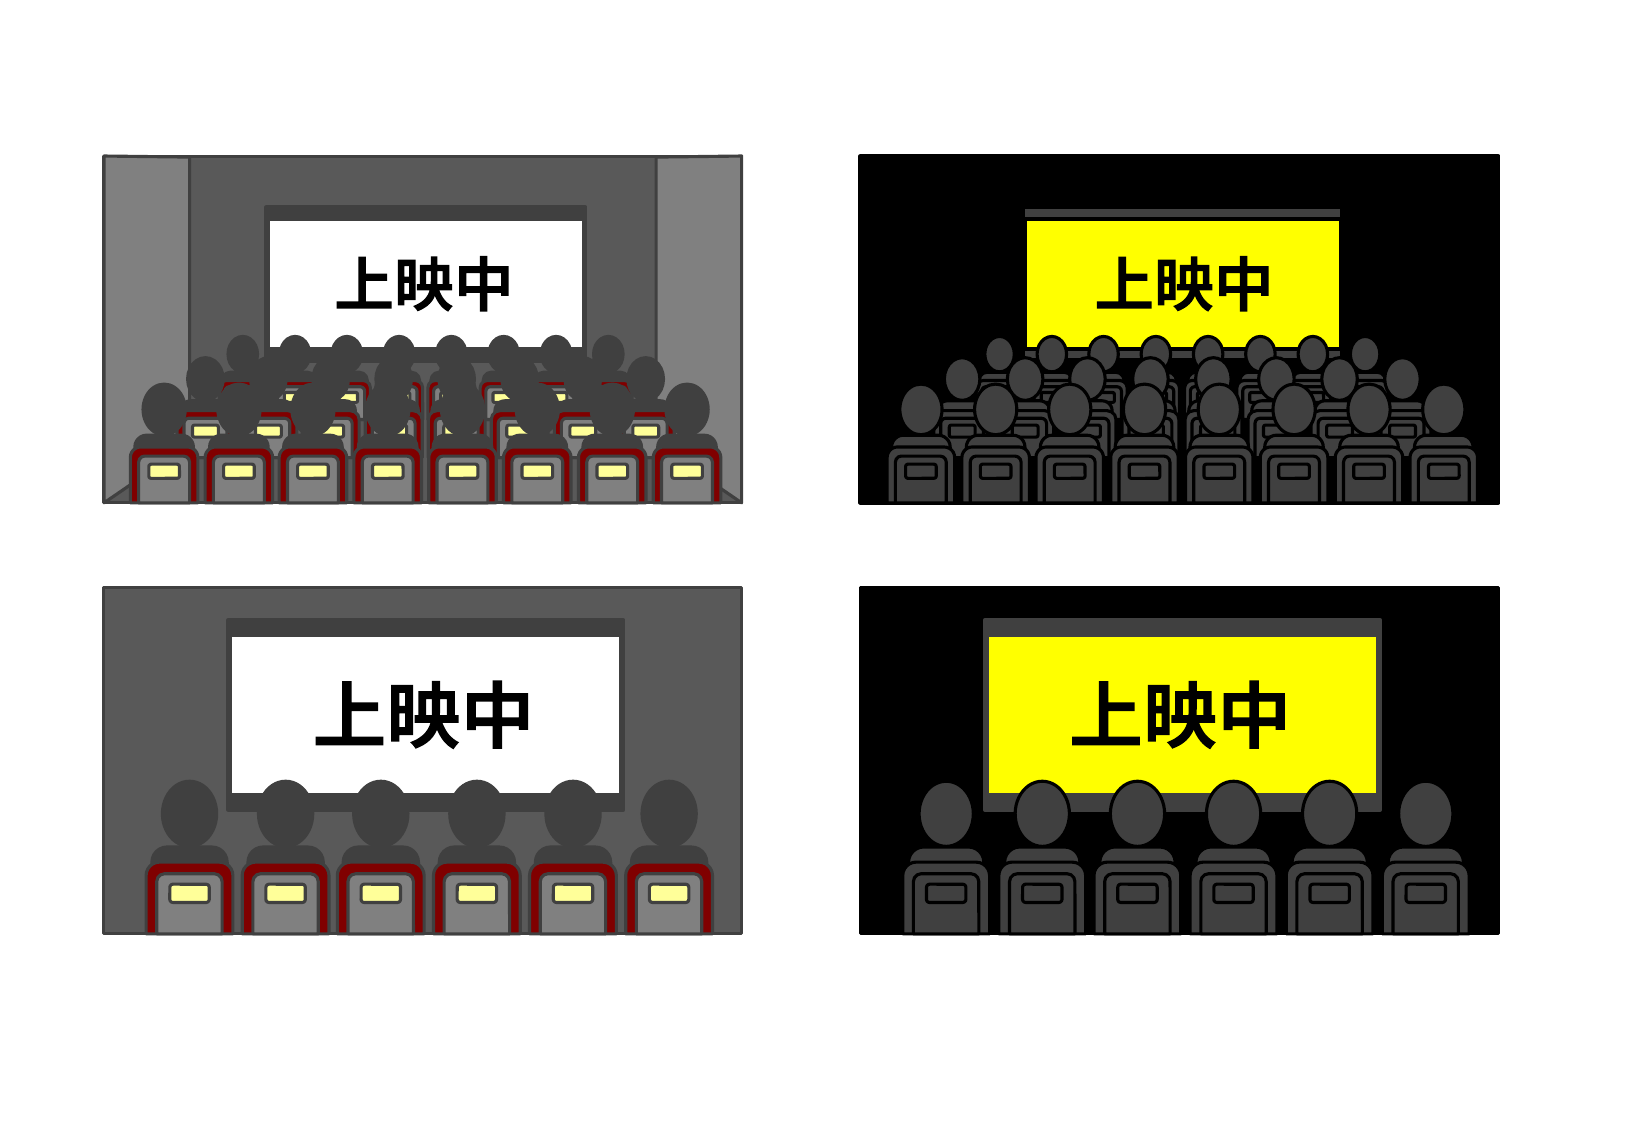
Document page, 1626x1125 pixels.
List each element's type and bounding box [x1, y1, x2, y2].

text_box [860, 586, 1499, 935]
text_box [103, 155, 742, 504]
text_box [860, 155, 1499, 504]
text_box [103, 586, 742, 935]
